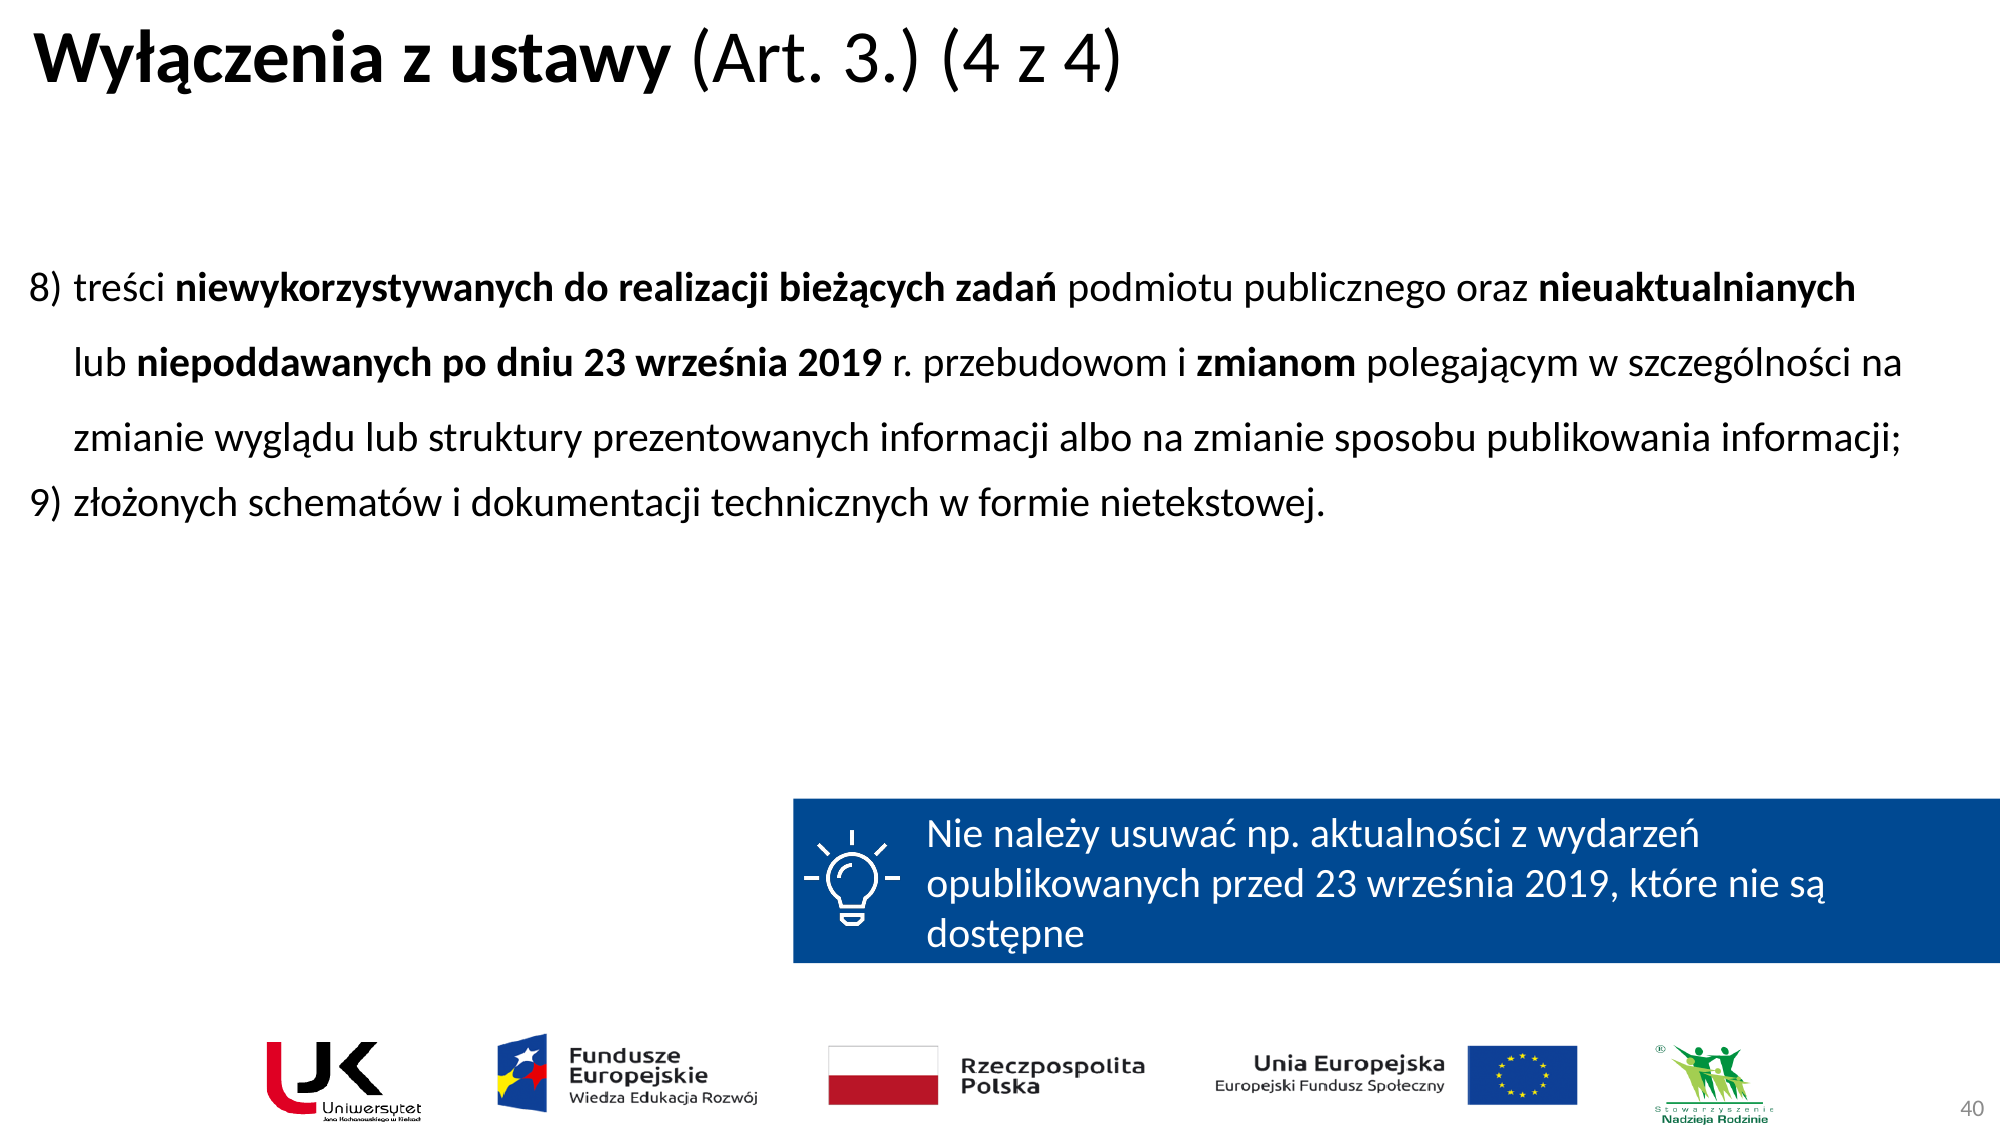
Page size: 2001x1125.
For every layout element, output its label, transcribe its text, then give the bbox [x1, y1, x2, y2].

picture [463, 1004, 1613, 1125]
slide_number 40 [1832, 1089, 2000, 1125]
text_box Nie należy usuwać np. aktualności z wydarzeń opublikowanych przed 23 września 2019, które nie są dostępne [792, 798, 2000, 964]
picture [266, 1042, 421, 1122]
picture [788, 814, 916, 942]
text_box treści niewykorzystywanych do realizacji bieżących zadań podmiotu publicznego oraz nieuaktualnianych lub niepoddawanych po dniu 23 września 2019 r. przebudowom i zmianom polegającym w szczególności na zmianie wyglądu lub struktury prezentowanych informacji albo na zmianie sposobu publikowania informacji; złożonych schematów i dokumentacji technicznych w formie nietekstowej. [0, 227, 1930, 598]
picture [1655, 1044, 1774, 1125]
title Wyłączenia z ustawy (Art. 3.) (4 z 4) [33, 2, 1544, 58]
